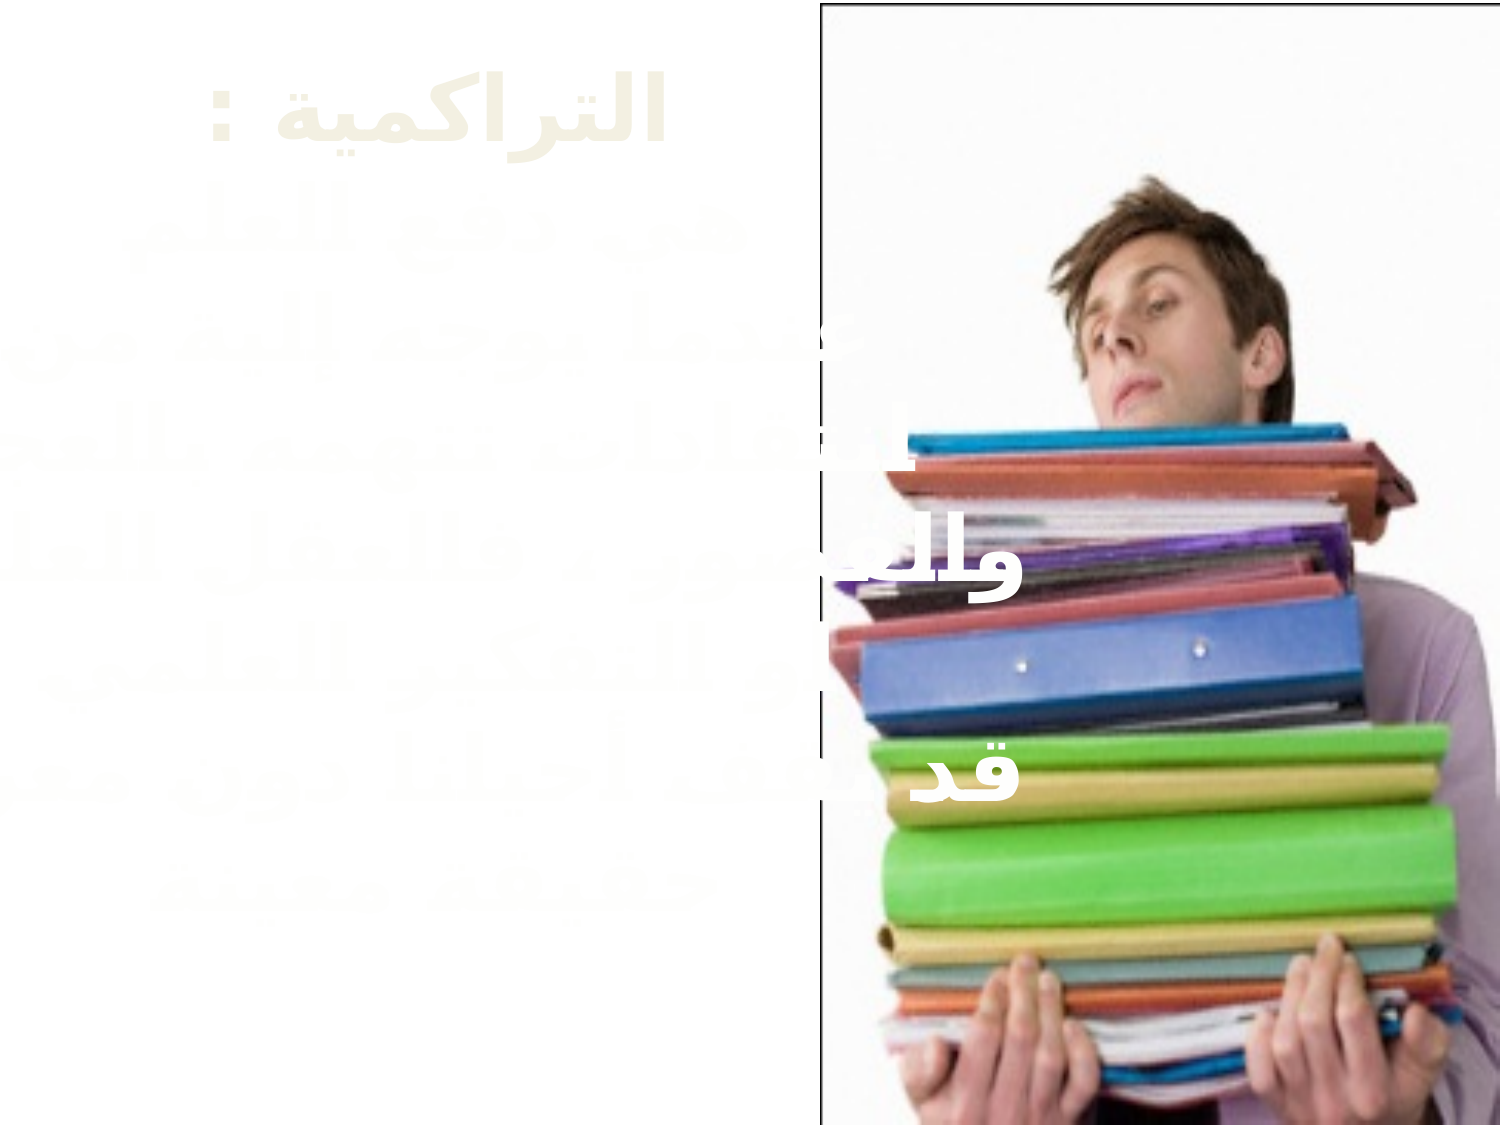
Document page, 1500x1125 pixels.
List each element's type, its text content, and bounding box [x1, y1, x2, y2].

text_box التراكمية : هي دفع العلم عندما يوجه إلية من انتقادات تتهمه بالعجز والقصور ، فالعقل العلمي او التفكير العلمي قد يقف أحيانا دون معرفة حقيقة معينة [0, 42, 815, 938]
picture [820, 2, 1500, 1125]
